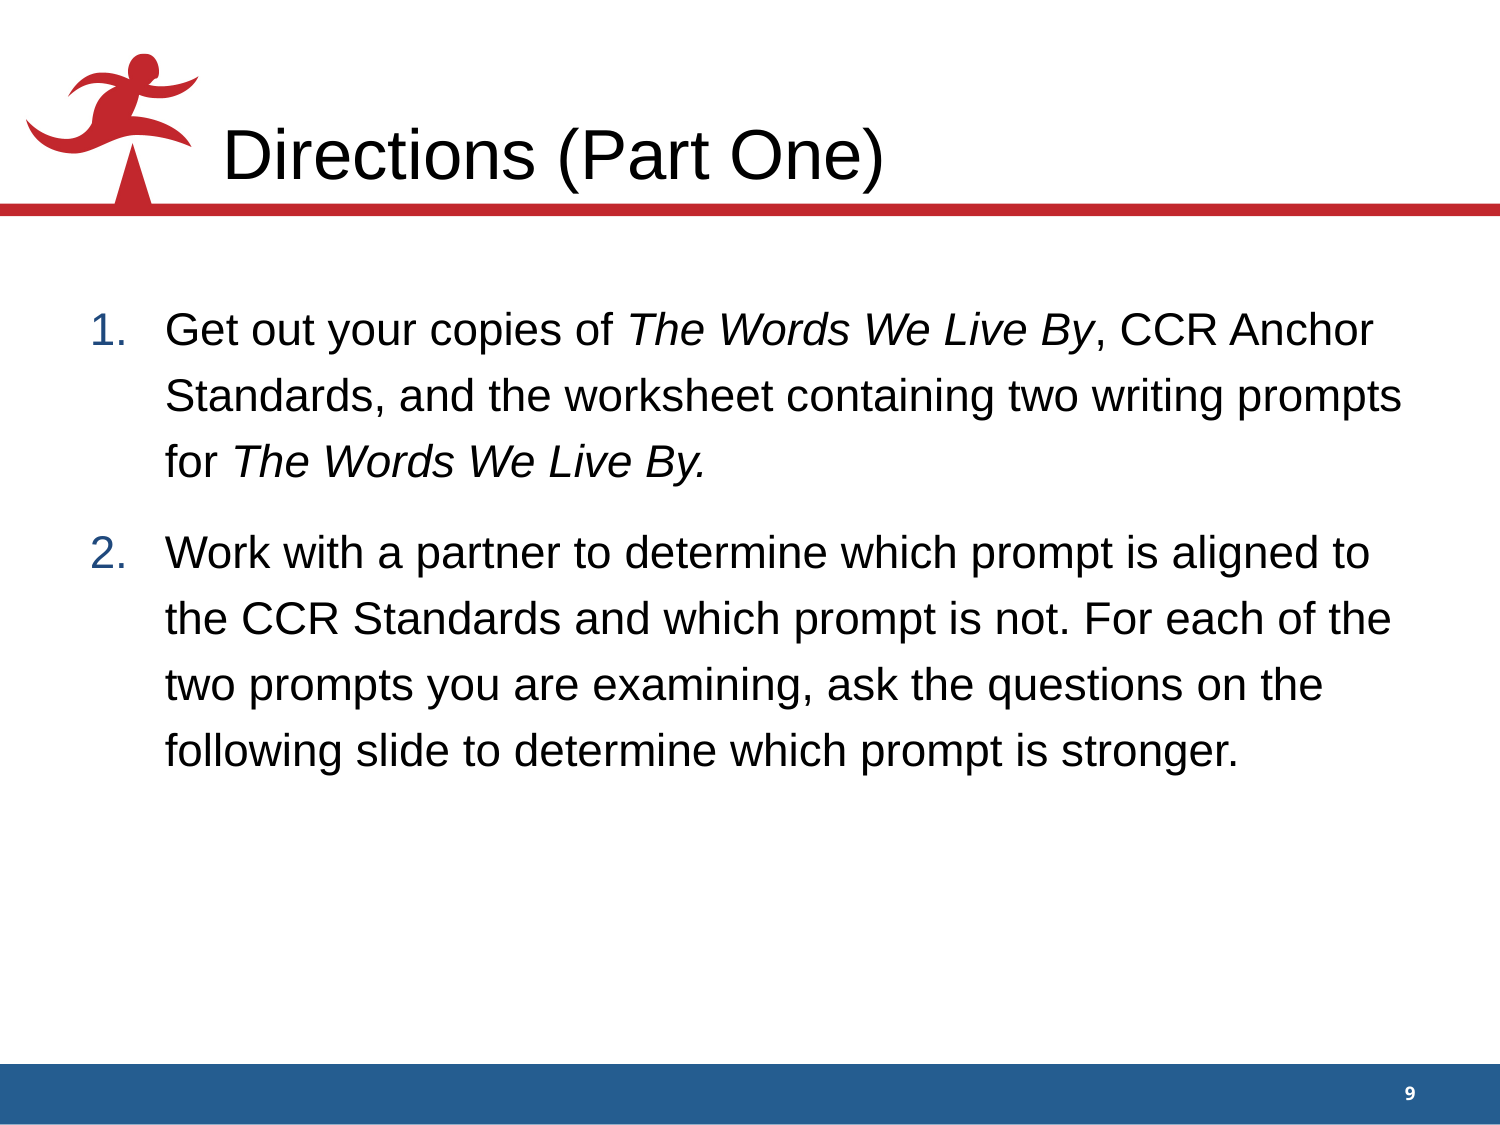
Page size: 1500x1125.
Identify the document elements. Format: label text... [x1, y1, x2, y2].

title Directions (Part One) [207, 4, 1500, 203]
list Get out your copies of The Words We Live By, CCR Anchor Standards, and the worksheet containing two writing prompts for The Words We Live By. Work with a partner to determine which prompt is aligned to the CCR Standards and which prompt is not. For each of the two prompts you are examining, ask the questions on the following slide to determine which prompt is stronger. [75, 281, 1425, 1125]
picture [0, 0, 1500, 1125]
